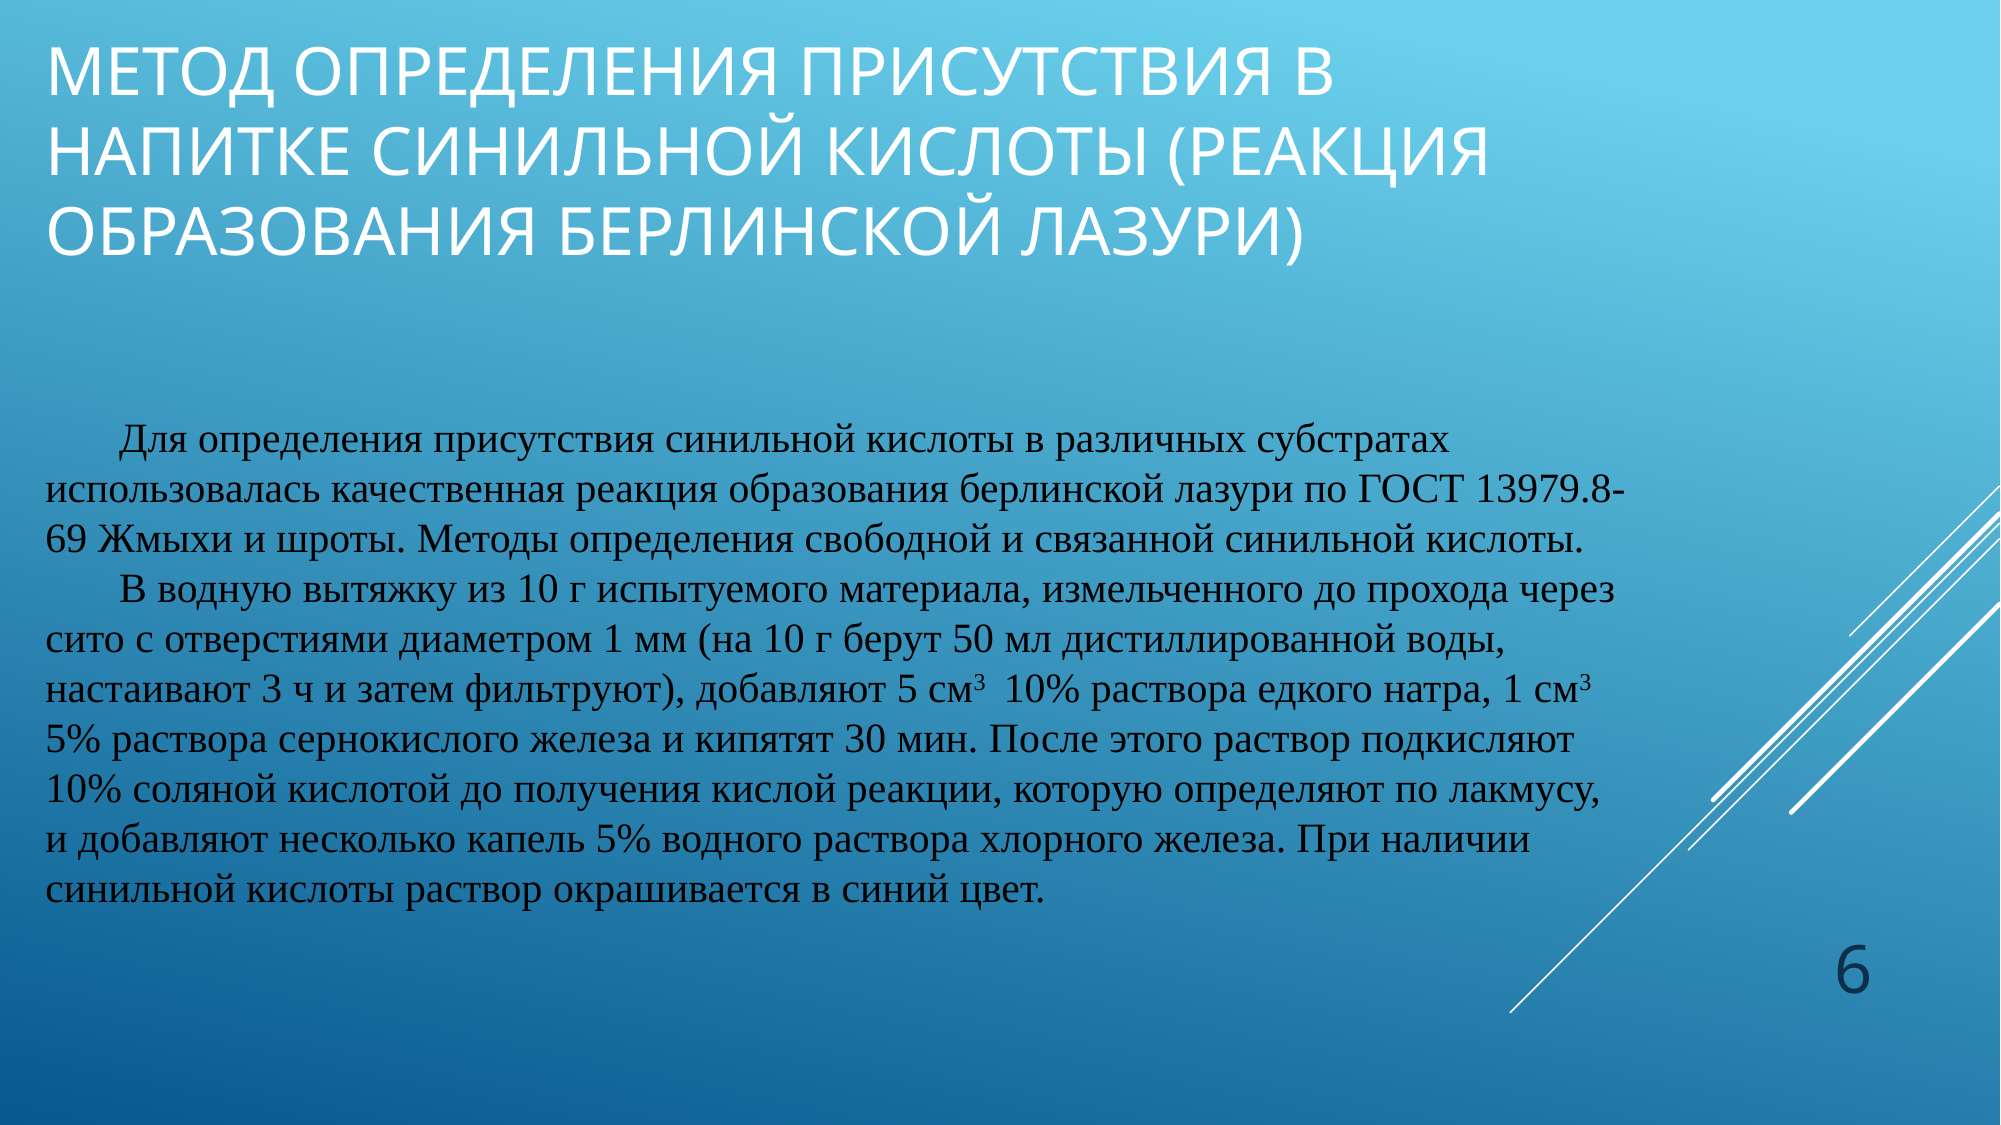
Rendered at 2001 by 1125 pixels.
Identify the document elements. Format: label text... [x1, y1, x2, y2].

slide_number 6 [1700, 915, 1888, 1025]
text_box Метод определения присутствия в напитке синильной кислоты (реакция образования берлинской лазури) [30, 21, 1541, 269]
text_box Для определения присутствия синильной кислоты в различных субстратах использовалась качественная реакция образования берлинской лазури по ГОСТ 13979.8-69 Жмыхи и шроты. Методы определения свободной и связанной синильной кислоты. В водную вытяжку из 10 г испытуемого материала, измельченного до прохода через сито с отверстиями диаметром 1 мм (на 10 г берут 50 мл дистиллированной воды, настаивают 3 ч и затем фильтруют), добавляют 5 см3 10% раствора едкого натра, 1 см3 5% раствора сернокислого железа и кипятят 30 мин. После этого раствор подкисляют 10% соляной кислотой до получения кислой реакции, которую определяют по лакмусу, и добавляют несколько капель 5% водного раствора хлорного железа. При наличии синильной кислоты раствор окрашивается в синий цвет. [30, 403, 1642, 919]
